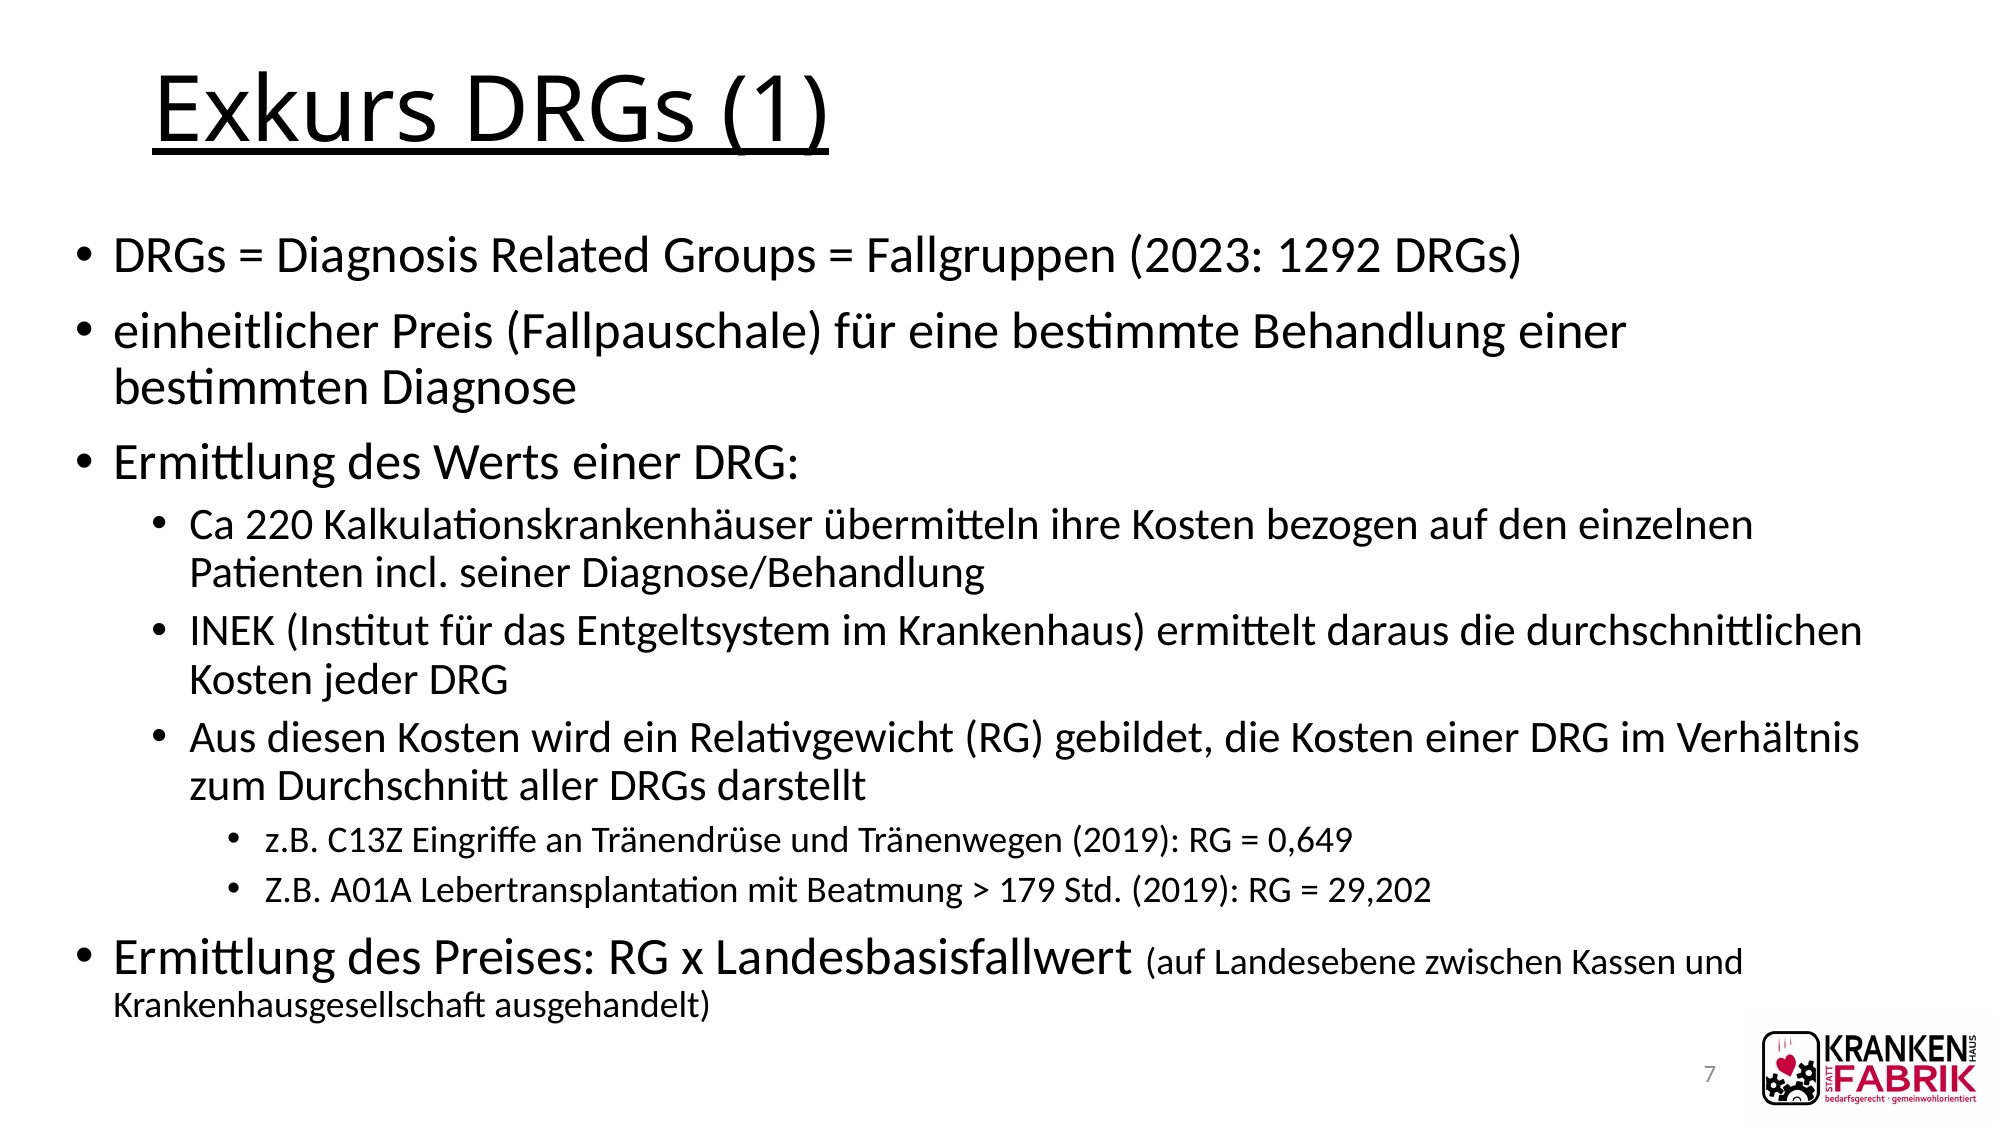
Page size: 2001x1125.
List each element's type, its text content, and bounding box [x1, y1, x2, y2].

list DRGs = Diagnosis Related Groups = Fallgruppen (2023: 1292 DRGs) einheitlicher Preis (Fallpauschale) für eine bestimmte Behandlung einer bestimmten Diagnose Ermittlung des Werts einer DRG: Ca 220 Kalkulationskrankenhäuser übermitteln ihre Kosten bezogen auf den einzelnen Patienten incl. seiner Diagnose/Behandlung INEK (Institut für das Entgeltsystem im Krankenhaus) ermittelt daraus die durchschnittlichen Kosten jeder DRG Aus diesen Kosten wird ein Relativgewicht (RG) gebildet, die Kosten einer DRG im Verhältnis zum Durchschnitt aller DRGs darstellt z.B. C13Z Eingriffe an Tränendrüse und Tränenwegen (2019): RG = 0,649 Z.B. A01A Lebertransplantation mit Beatmung > 179 Std. (2019): RG = 29,202 Ermittlung des Preises: RG x Landesbasisfallwert (auf Landesebene zwischen Kassen und Krankenhausgesellschaft ausgehandelt) [60, 220, 1912, 1043]
title Exkurs DRGs (1) [137, 3, 1863, 220]
slide_number 7 [1281, 1042, 1731, 1103]
picture [1744, 1013, 1994, 1123]
